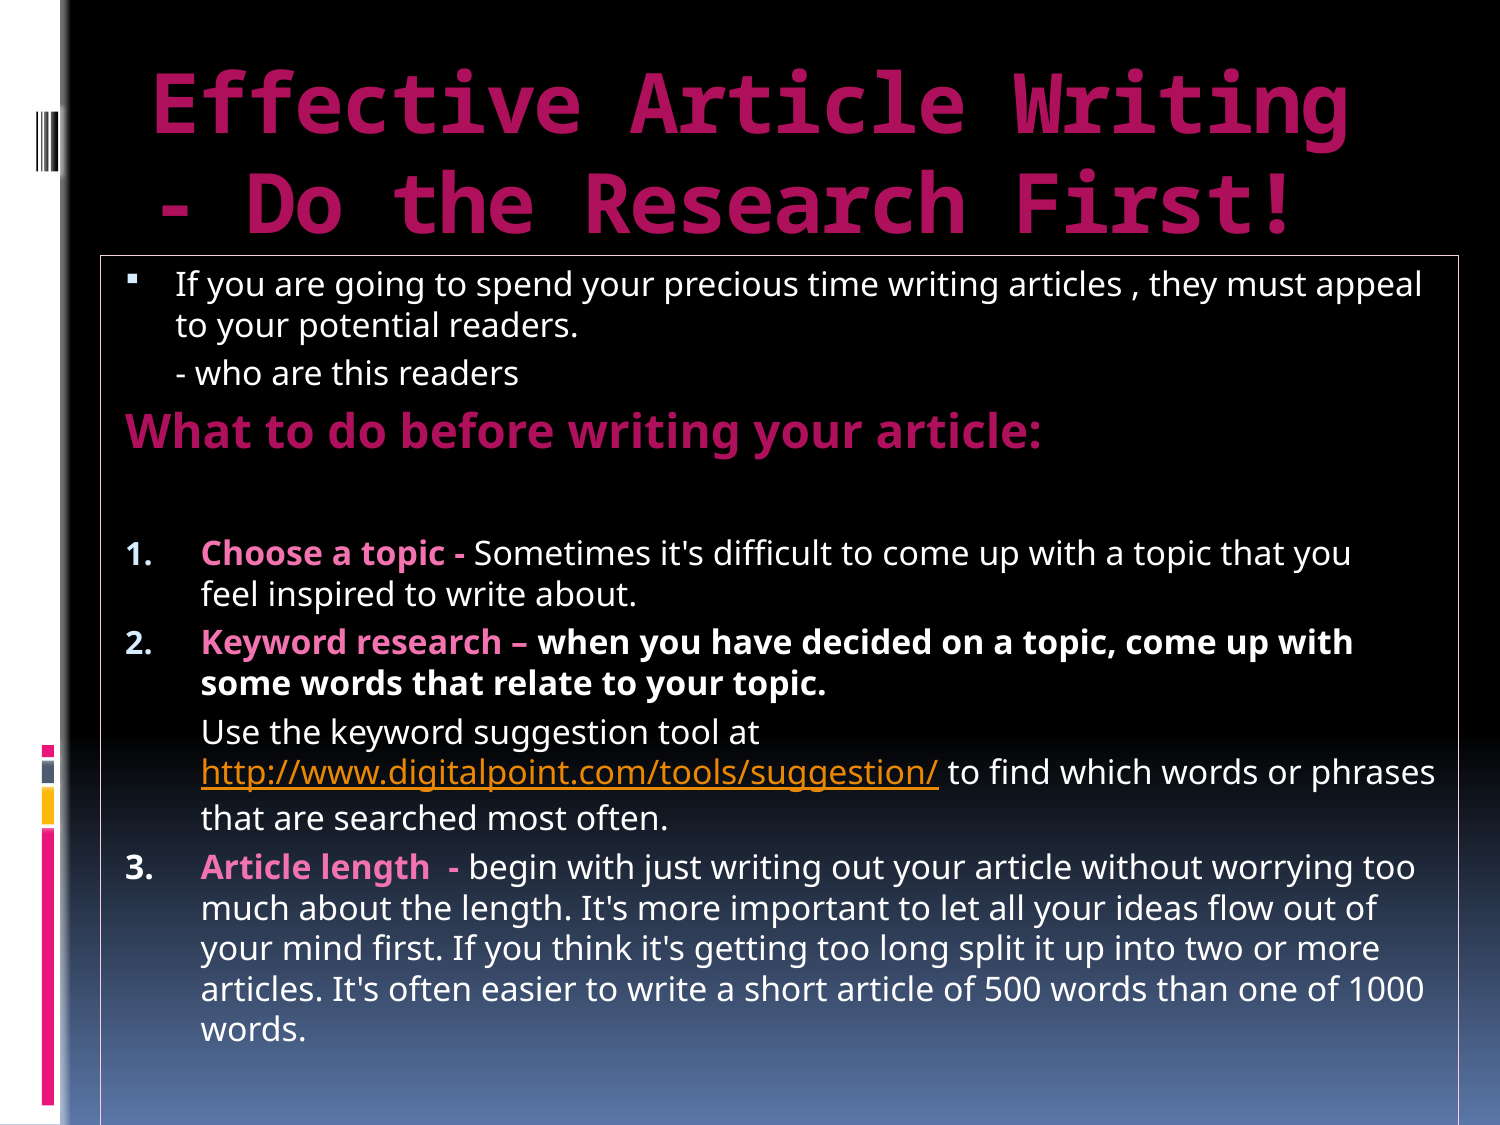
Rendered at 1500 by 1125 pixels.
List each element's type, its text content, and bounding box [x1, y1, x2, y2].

title Effective Article Writing - Do the Research First! [135, 42, 1411, 193]
list If you are going to spend your precious time writing articles , they must appeal to your potential readers. - who are this readers What to do before writing your article: Choose a topic - Sometimes it's difficult to come up with a topic that you feel inspired to write about. Keyword research – when you have decided on a topic, come up with some words that relate to your topic. Use the keyword suggestion tool at http://www.digitalpoint.com/tools/suggestion/ to find which words or phrases that are searched most often. 3. Article length - begin with just writing out your article without worrying too much about the length. It's more important to let all your ideas flow out of your mind first. If you think it's getting too long split it up into two or more articles. It's often easier to write a short article of 500 words than one of 1000 words. [100, 255, 1459, 1125]
